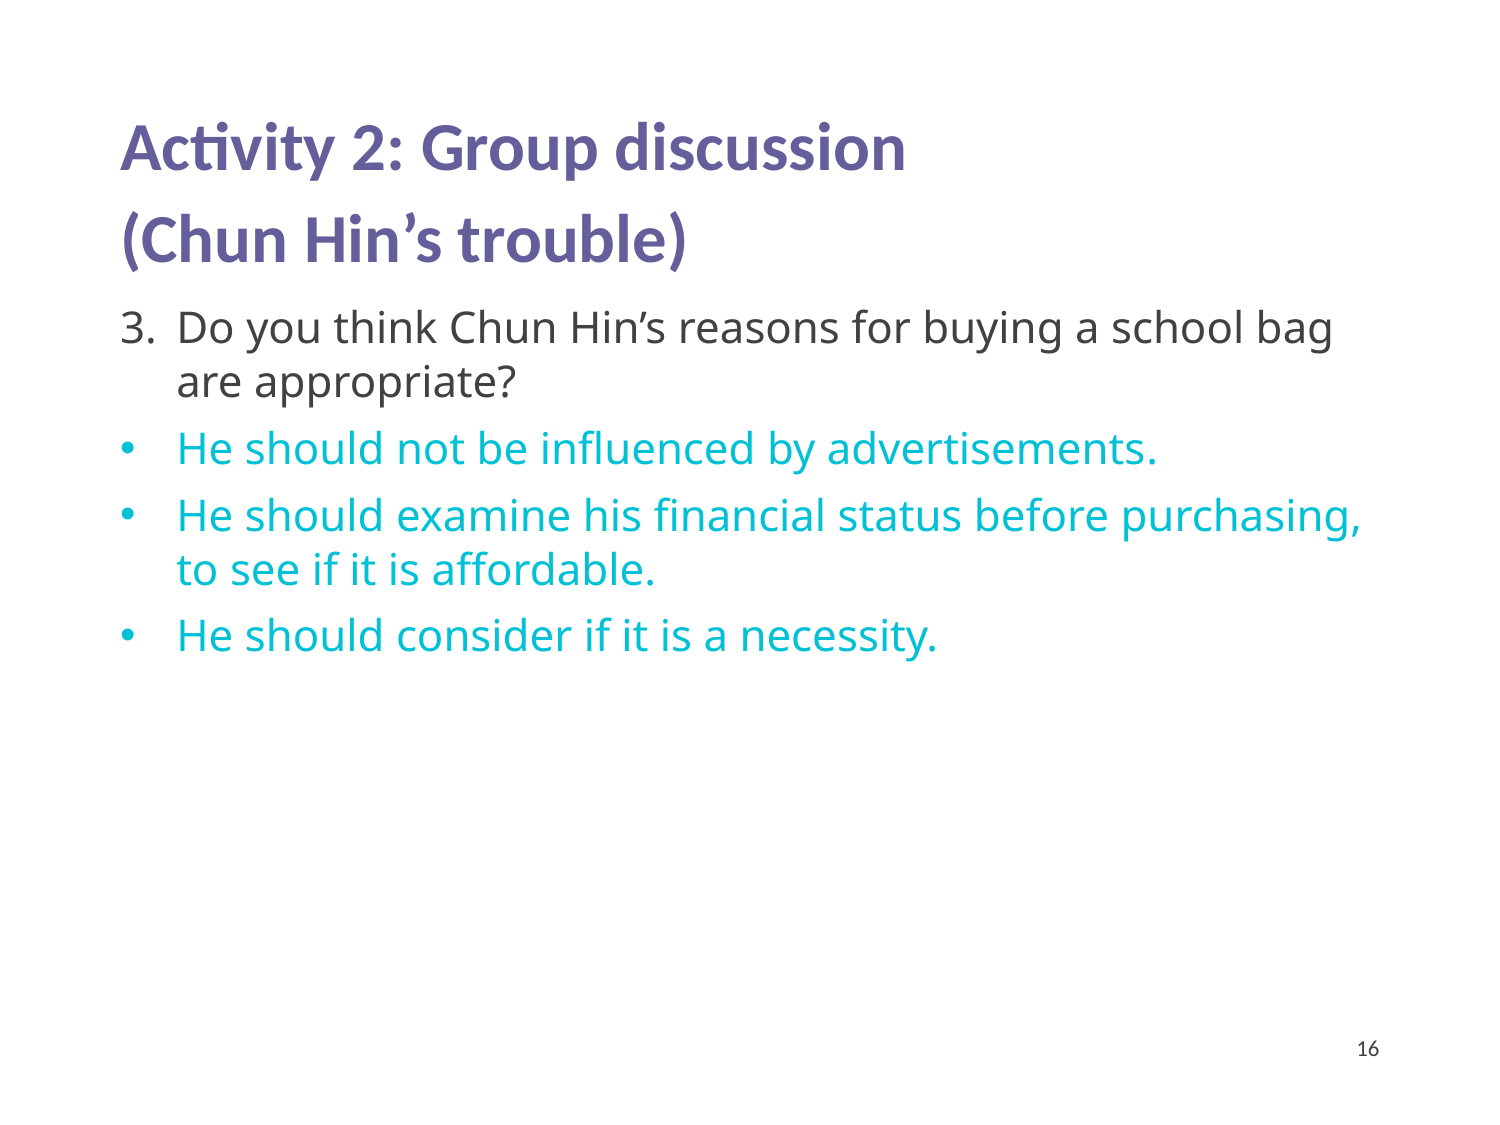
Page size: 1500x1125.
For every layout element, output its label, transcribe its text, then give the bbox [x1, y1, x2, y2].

list Do you think Chun Hin’s reasons for buying a school bag are appropriate? He should not be influenced by advertisements. He should examine his financial status before purchasing, to see if it is affordable. He should consider if it is a necessity. [119, 309, 1381, 892]
list Activity 2: Group discussion (Chun Hin’s trouble) [119, 113, 1381, 309]
slide_number 16 [1353, 1035, 1381, 1062]
